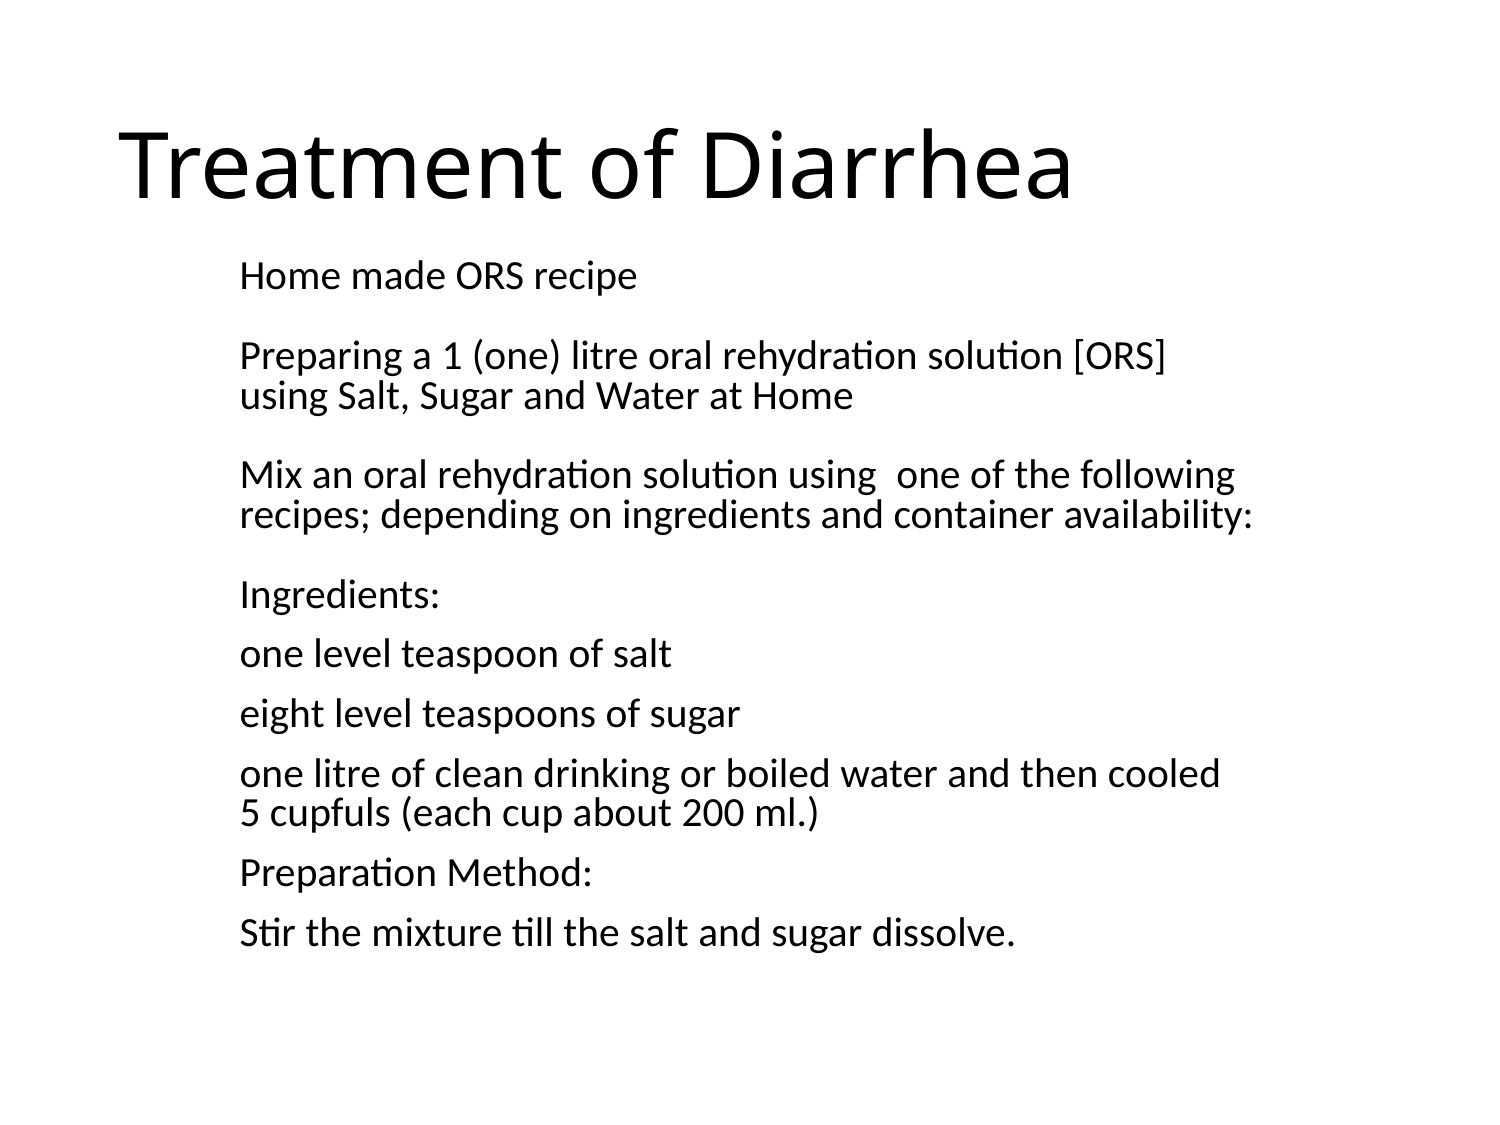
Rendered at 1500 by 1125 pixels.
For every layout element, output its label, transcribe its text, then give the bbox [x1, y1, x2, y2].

list Home made ORS recipe Preparing a 1 (one) litre oral rehydration solution [ORS] using Salt, Sugar and Water at Home Mix an oral rehydration solution using one of the following recipes; depending on ingredients and container availability: Ingredients: one level teaspoon of salt eight level teaspoons of sugar one litre of clean drinking or boiled water and then cooled 5 cupfuls (each cup about 200 ml.) Preparation Method: Stir the mixture till the salt and sugar dissolve. [224, 250, 1271, 1001]
title Treatment of Diarrhea [103, 59, 1397, 278]
